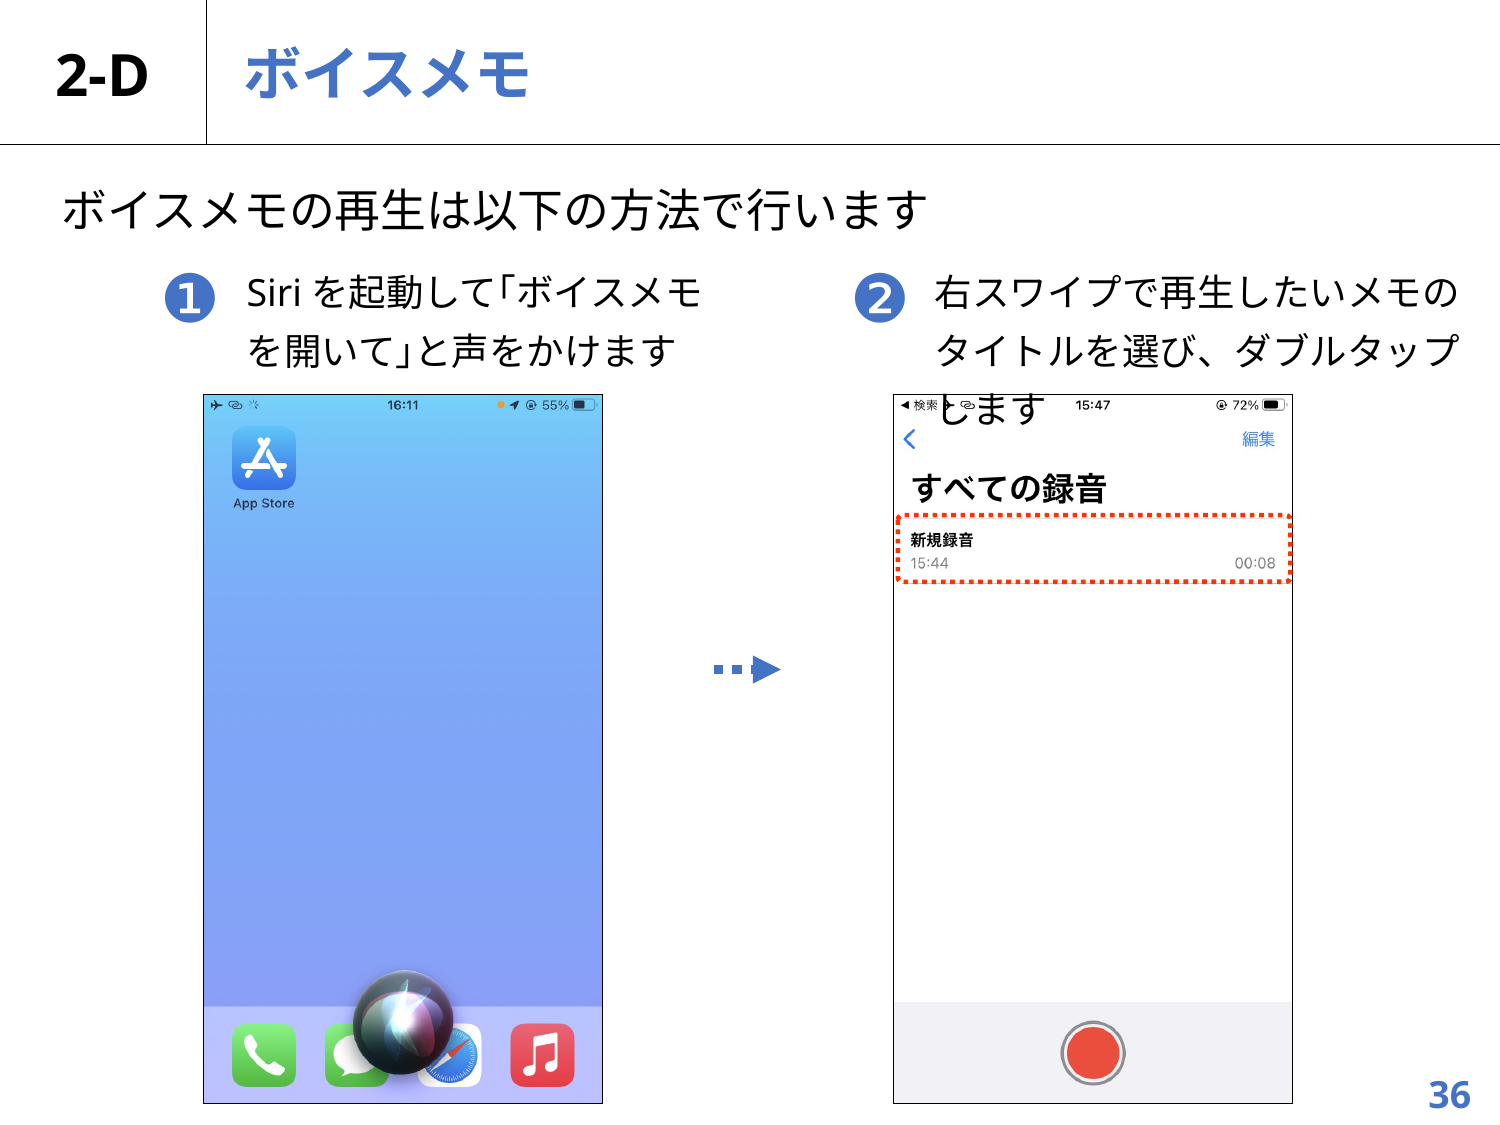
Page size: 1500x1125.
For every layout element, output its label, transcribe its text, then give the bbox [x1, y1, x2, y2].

text_box ボイスメモの再生は以下の方法で行います [46, 180, 1422, 274]
text_box ❷ [835, 274, 919, 343]
text_box 2-D [0, 0, 207, 147]
text_box 右スワイプで再生したいメモのタイトルを選び、ダブルタップします [919, 248, 1500, 439]
text_box Siriを起動して｢ボイスメモを開いて｣と声をかけます [231, 274, 731, 381]
picture [203, 394, 603, 1104]
title ボイスメモ [228, 36, 1472, 116]
picture [893, 394, 1293, 1104]
text_box 36 [1399, 1063, 1500, 1123]
text_box ❶ [145, 274, 223, 343]
